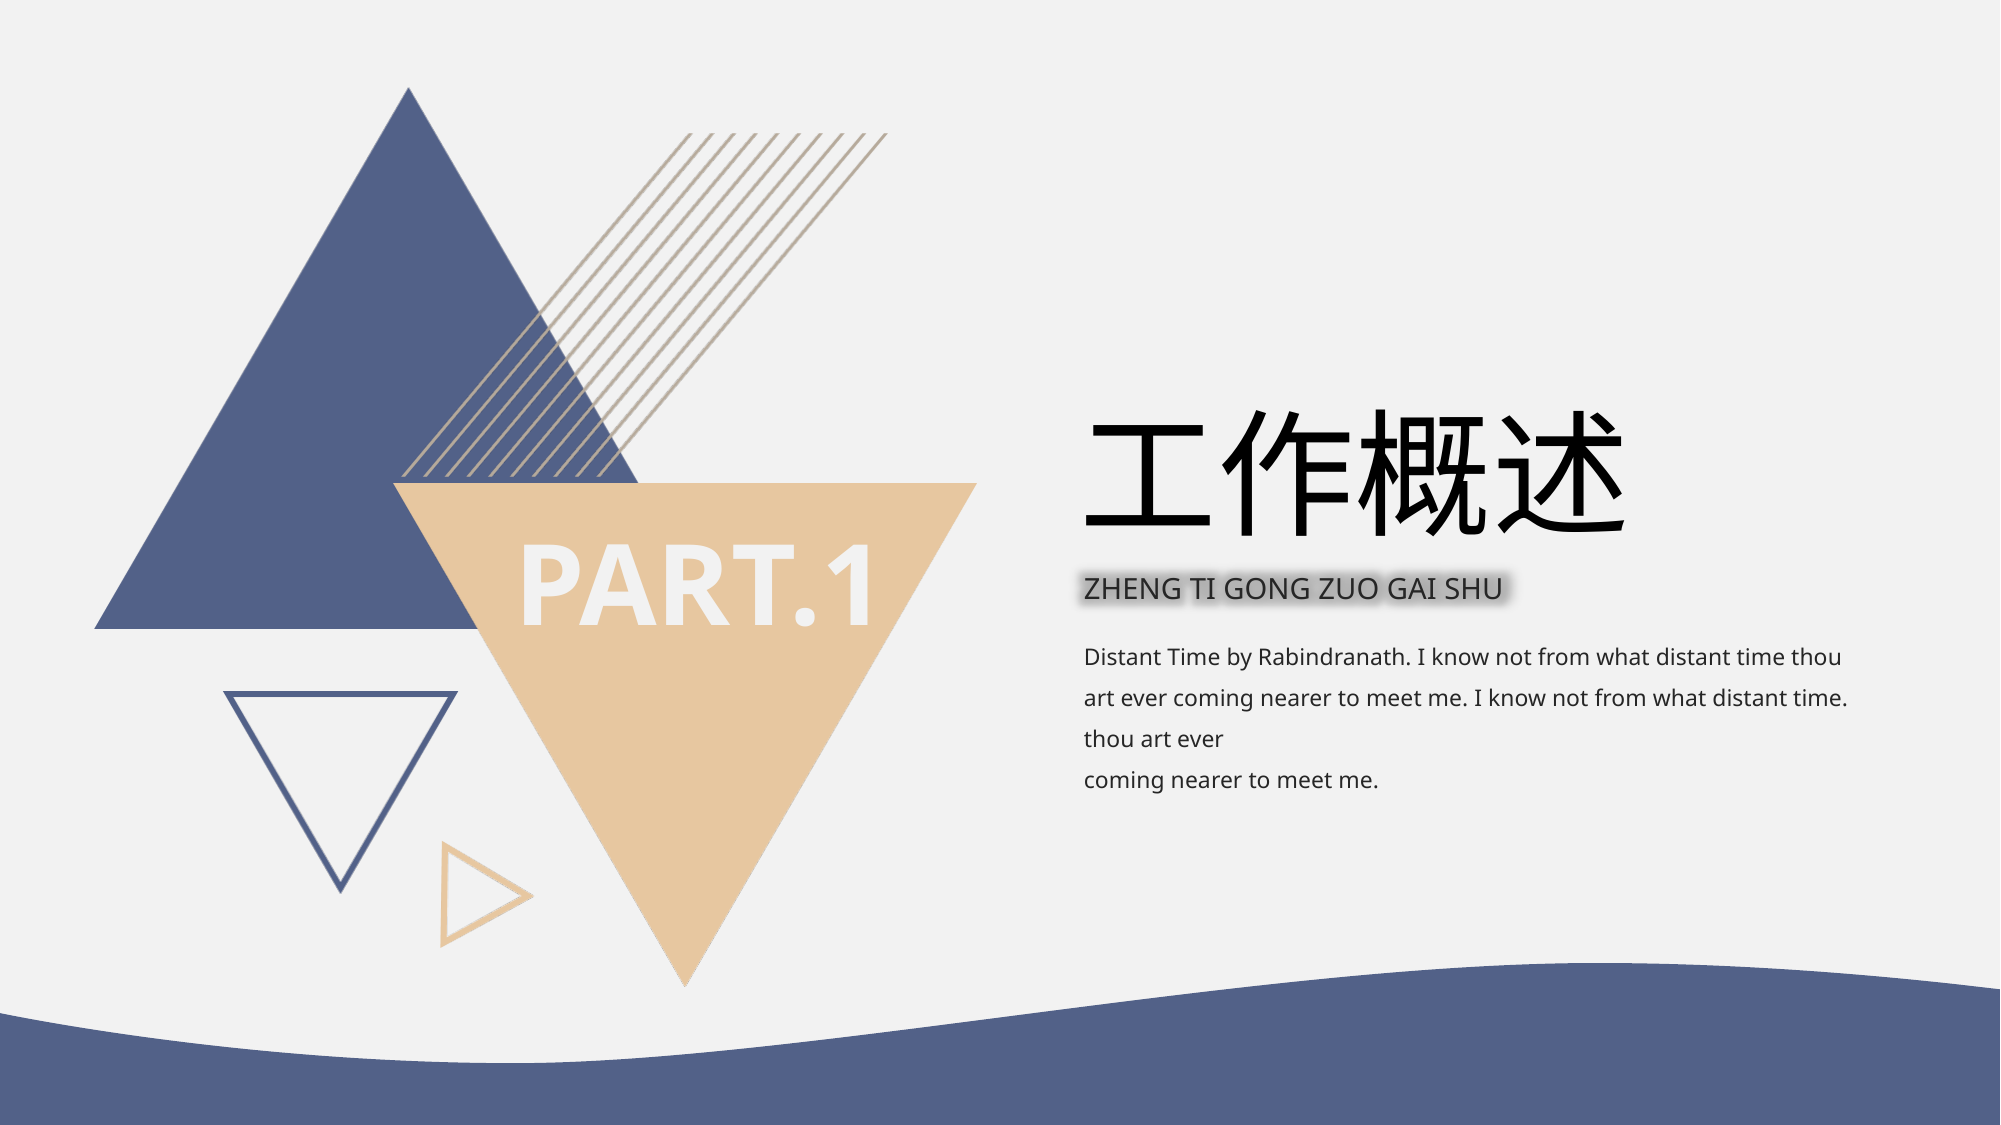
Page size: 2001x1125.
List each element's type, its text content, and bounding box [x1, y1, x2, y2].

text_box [94, 87, 977, 987]
text_box ZHENG TI GONG ZUO GAI SHU [1069, 563, 1781, 613]
text_box [0, 961, 2000, 1125]
text_box Distant Time by Rabindranath. I know not from what distant time thou art ever coming nearer to meet me. I know not from what distant time. thou art ever coming nearer to meet me. [1069, 620, 1888, 801]
text_box 工作概述 [1065, 380, 1777, 553]
